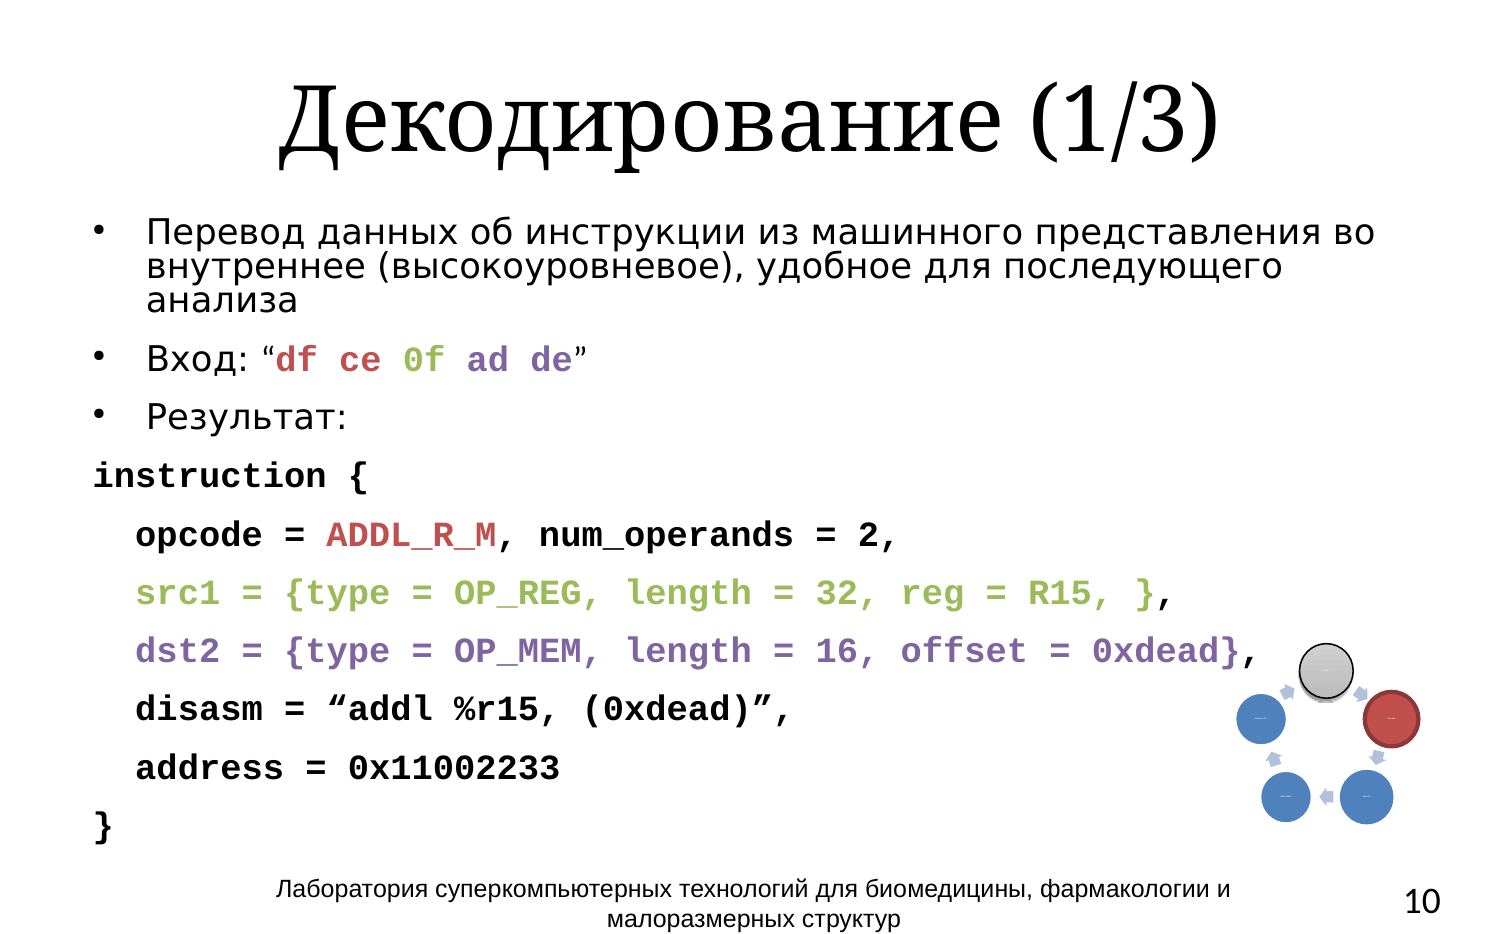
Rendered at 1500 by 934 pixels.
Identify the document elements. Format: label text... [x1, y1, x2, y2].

text_box 10 [1387, 868, 1473, 918]
list Перевод данных об инструкции из машинного представления во внутреннее (высокоуровневое), удобное для последующего анализа Вход: “df ce 0f ad de” Результат: instruction { opcode = ADDL_R_M, num_operands = 2, src1 = {type = OP_REG, length = 32, reg = R15, }, dst2 = {type = OP_MEM, length = 16, offset = 0xdead}, disasm = “addl %r15, (0xdead)”, address = 0x11002233 } [75, 217, 1425, 865]
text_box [1233, 643, 1419, 825]
title Декодирование (1/3) [75, 37, 1425, 193]
text_box Лаборатория суперкомпьютерных технологий для биомедицины, фармакологии и малоразмерных структур [171, 865, 1338, 915]
